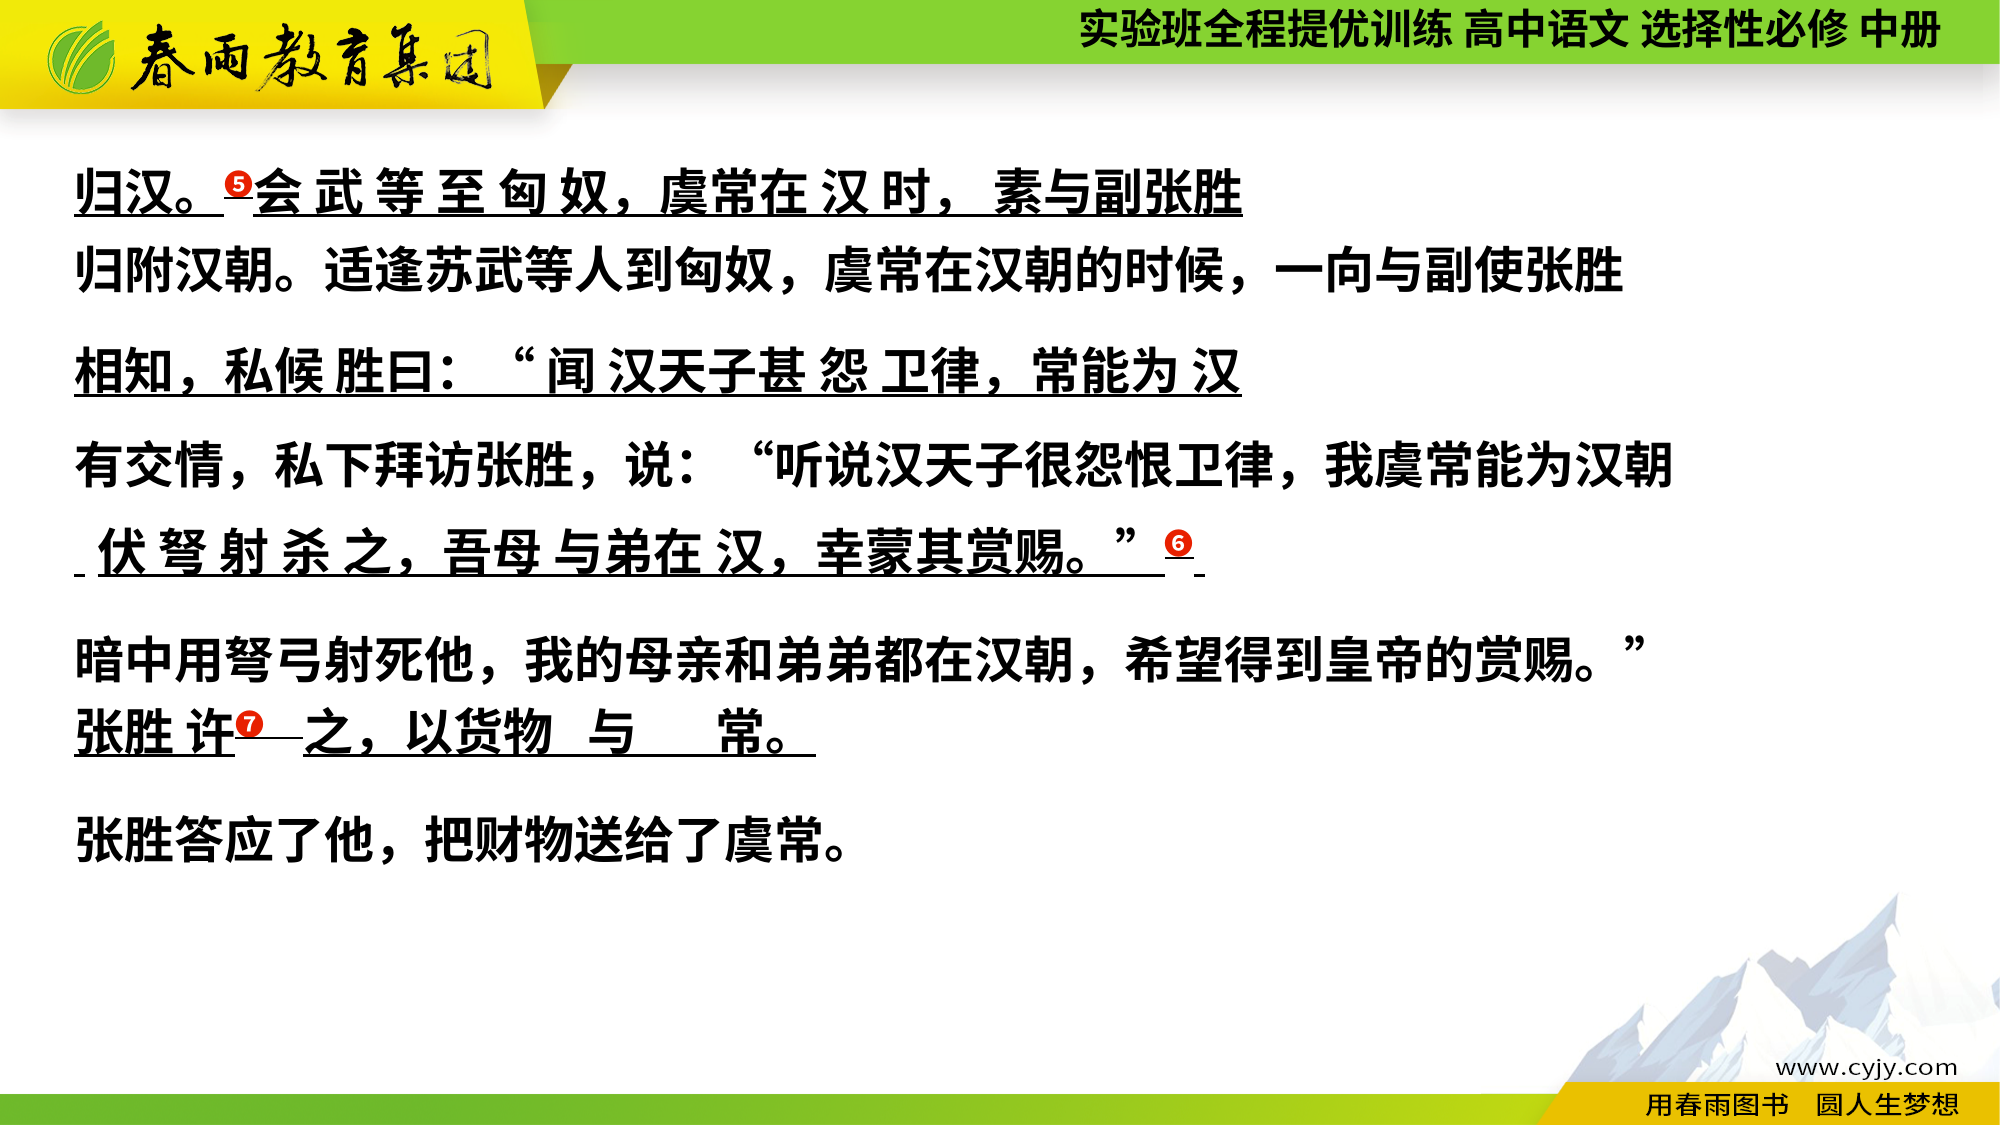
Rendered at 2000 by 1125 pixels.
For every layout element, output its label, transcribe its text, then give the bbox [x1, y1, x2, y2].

picture [0, 0, 2000, 1125]
text_box 归附汉朝。适逢苏武等人到匈奴，虞常在汉朝的时候，一向与副使张胜 有交情，私下拜访张胜，说：“听说汉天子很怨恨卫律，我虞常能为汉朝 暗中用弩弓射死他，我的母亲和弟弟都在汉朝，希望得到皇帝的赏赐。” 张胜答应了他，把财物送给了虞常。 [59, 201, 1944, 876]
